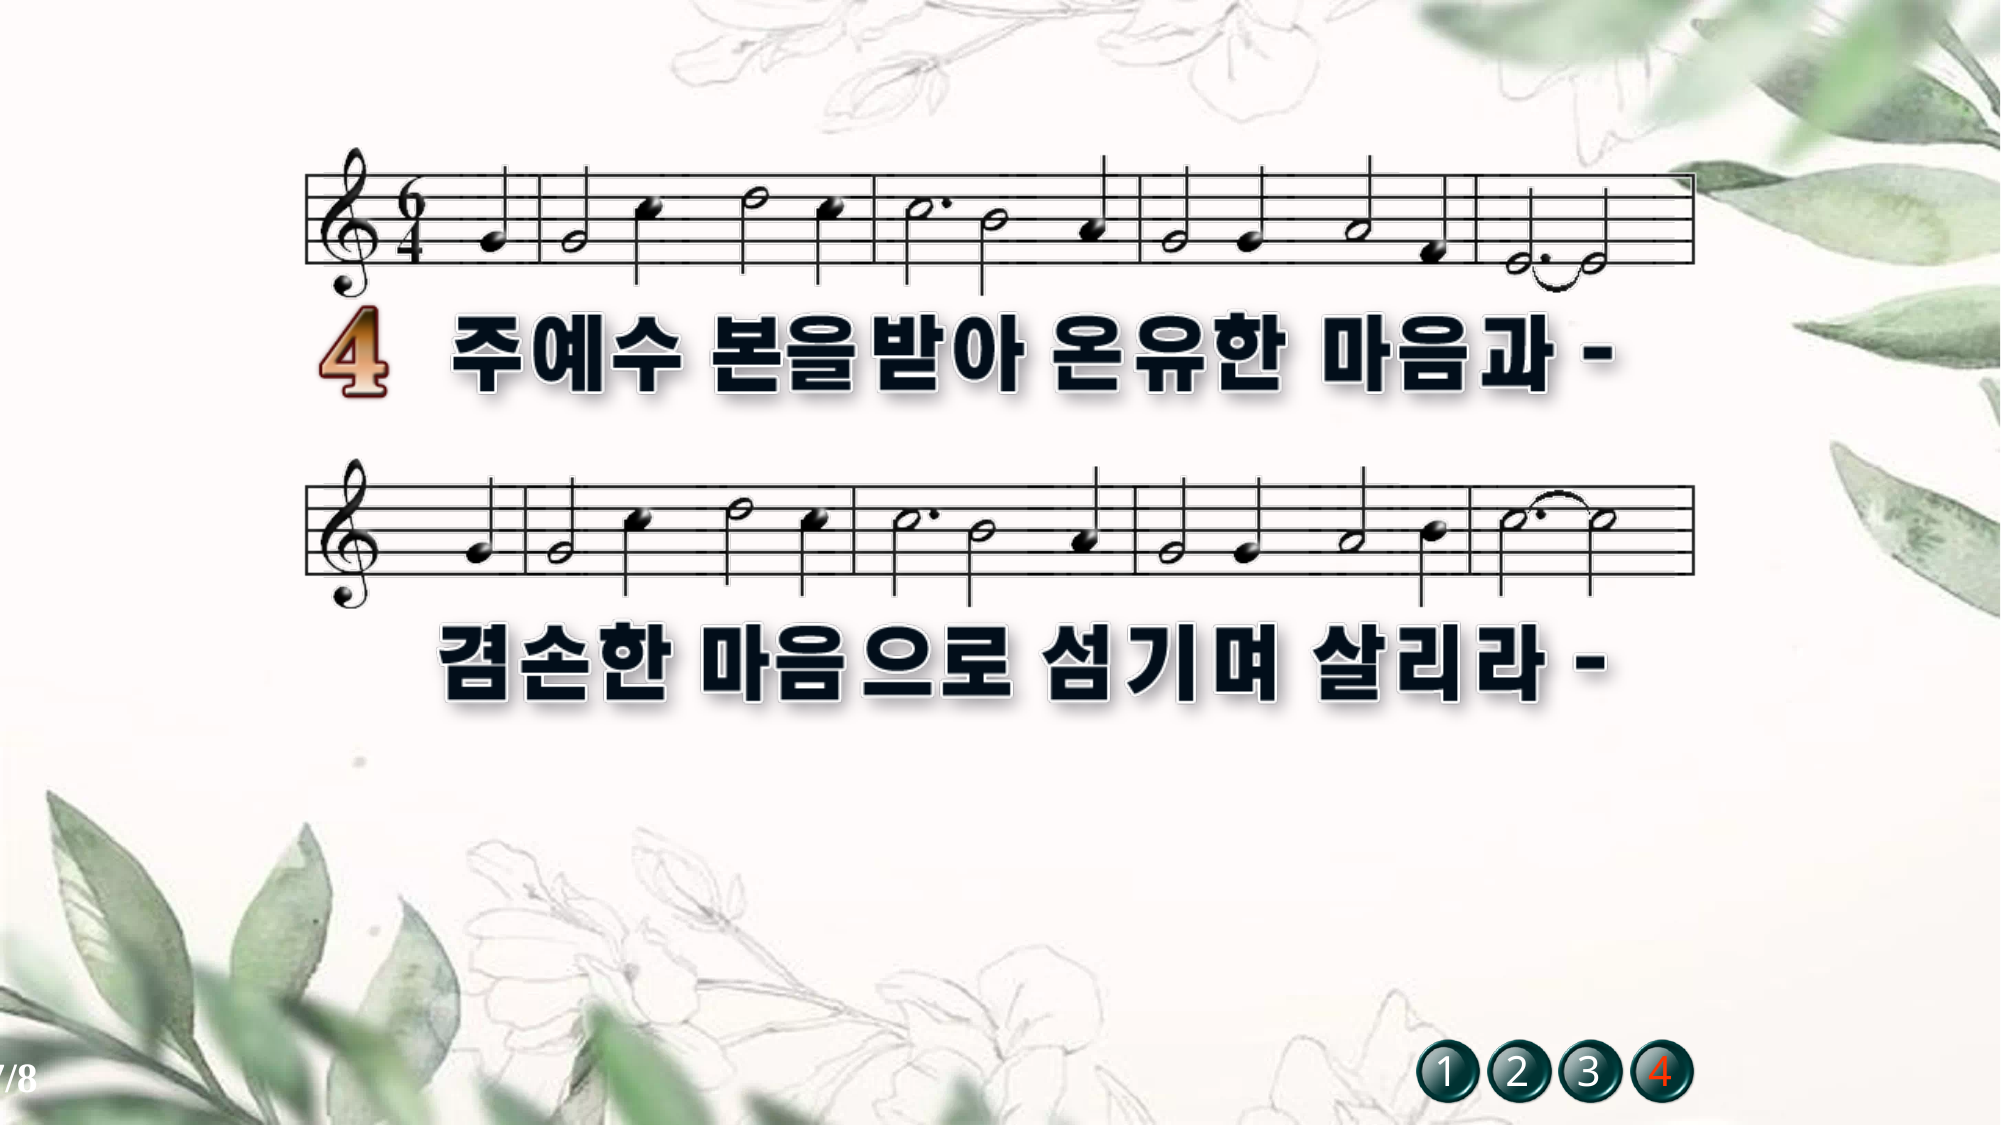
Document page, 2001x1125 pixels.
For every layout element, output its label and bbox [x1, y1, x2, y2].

text_box [1627, 1035, 1697, 1106]
text_box [1413, 1035, 1484, 1106]
picture [0, 0, 2001, 1125]
text_box [1555, 1035, 1626, 1106]
text_box [1484, 1035, 1555, 1106]
